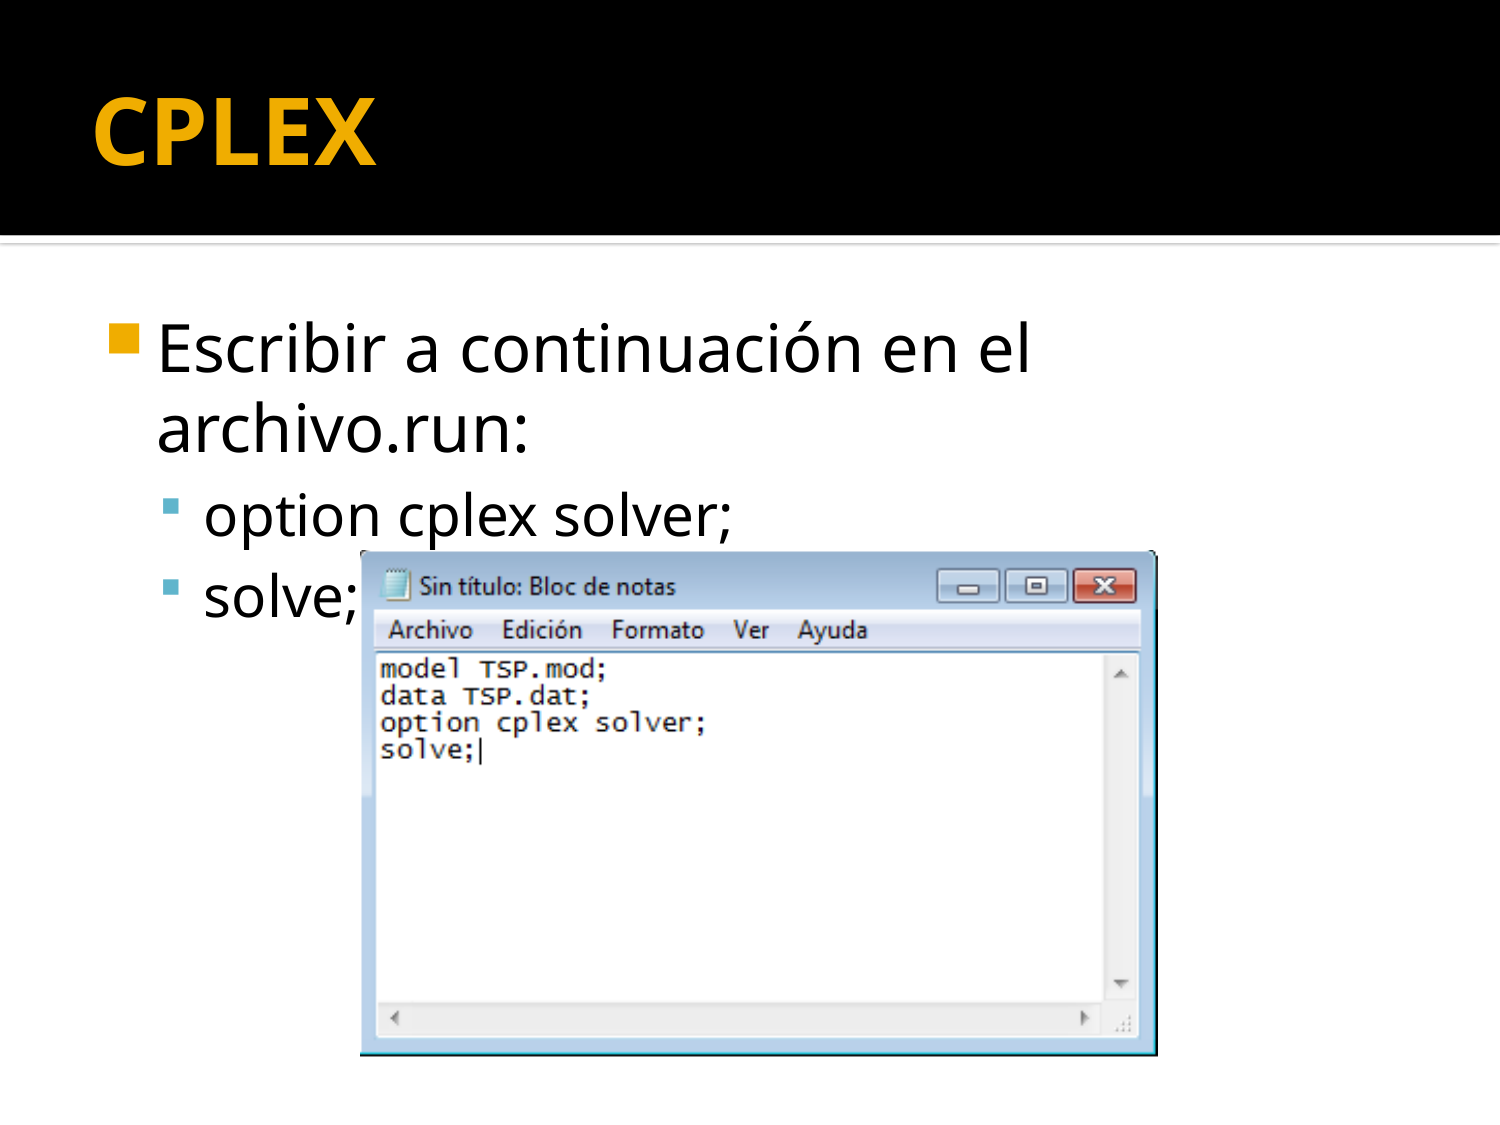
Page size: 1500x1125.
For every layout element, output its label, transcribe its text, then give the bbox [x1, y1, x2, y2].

list Escribir a continuación en el archivo.run: option cplex solver; solve; [75, 291, 1425, 1050]
title CPLEX [75, 25, 1425, 231]
picture [360, 550, 1158, 1059]
